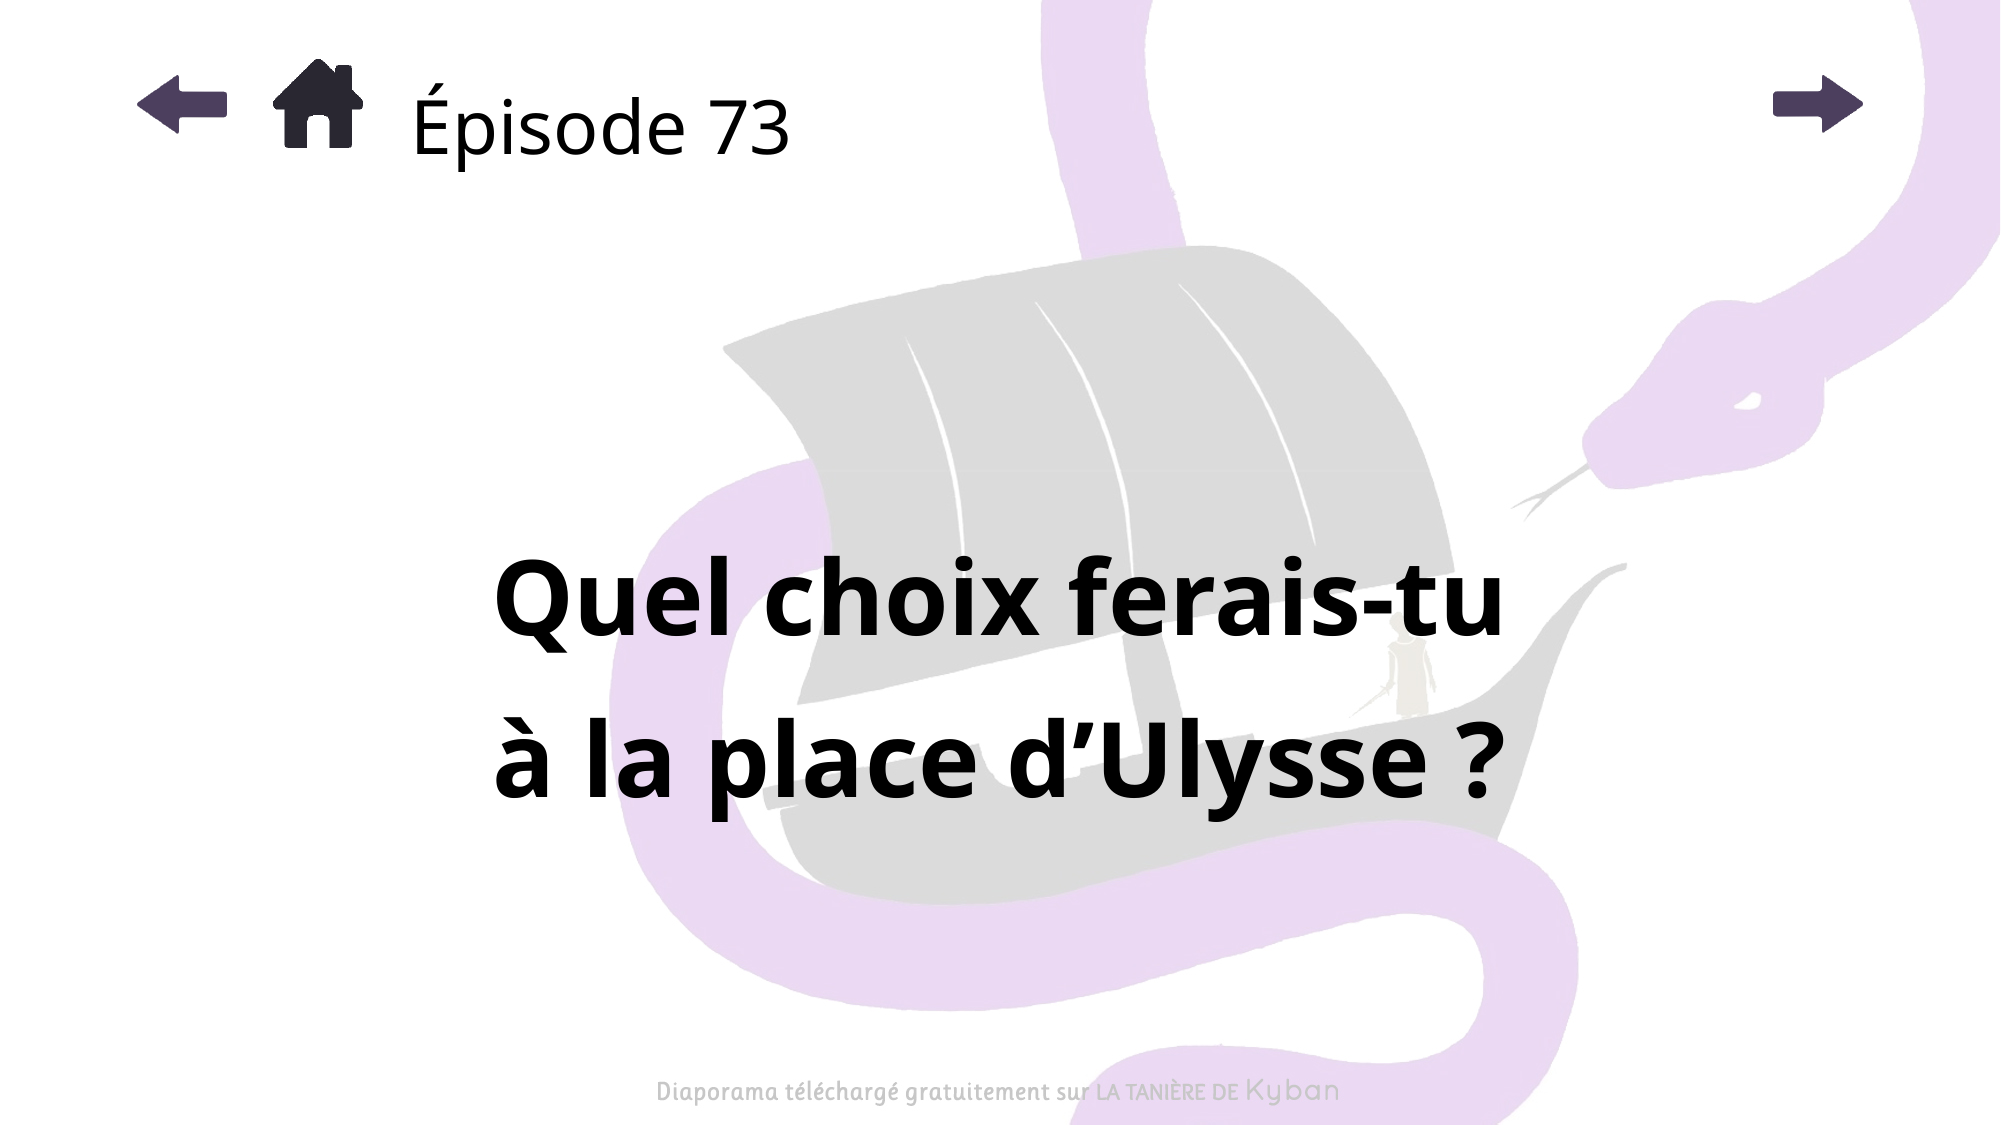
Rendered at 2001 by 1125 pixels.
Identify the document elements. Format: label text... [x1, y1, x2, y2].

title Épisode 73 [395, 59, 1863, 202]
picture [0, 0, 2001, 1125]
list Quel choix ferais-tu à la place d’Ulysse ? [137, 299, 1863, 1014]
